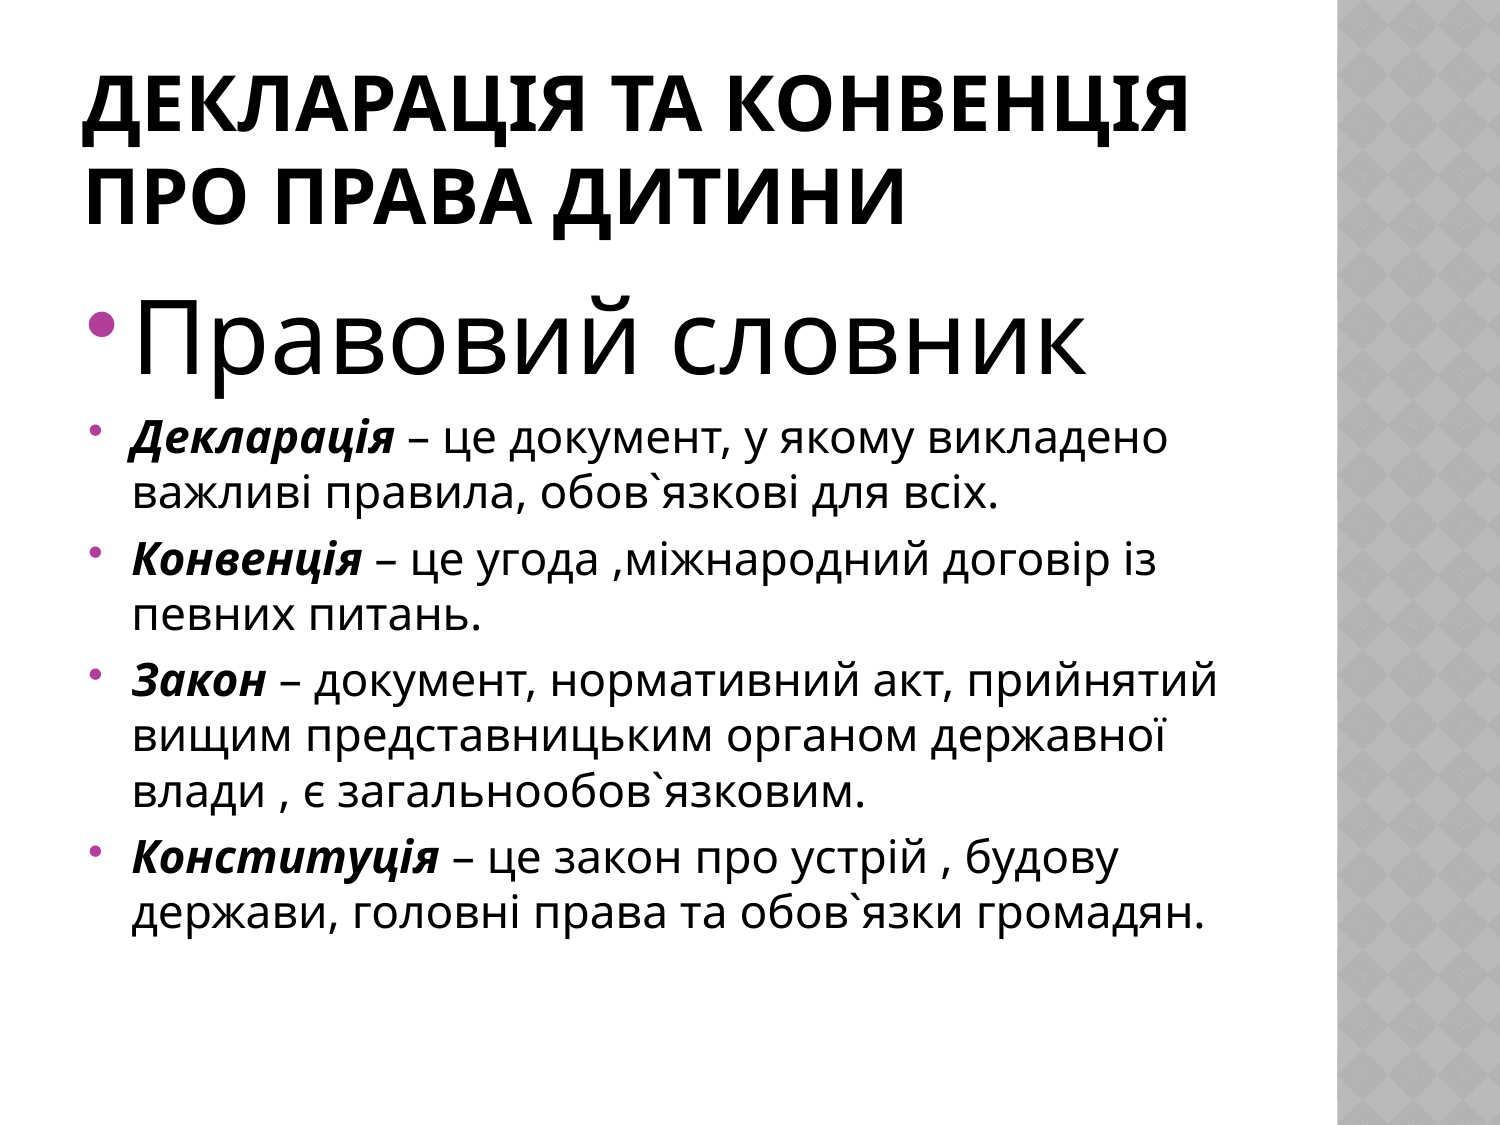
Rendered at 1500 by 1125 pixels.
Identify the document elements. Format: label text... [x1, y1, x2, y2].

list Правовий словник Декларація – це документ, у якому викладено важливі правила, обов`язкові для всіх. Конвенція – це угода ,міжнародний договір із певних питань. Закон – документ, нормативний акт, прийнятий вищим представницьким органом державної влади , є загальнообов`язковим. Конституція – це закон про устрій , будову держави, головні права та обов`язки громадян. [75, 264, 1263, 1059]
title Декларація та конвенція про права дитини [75, 52, 1263, 240]
